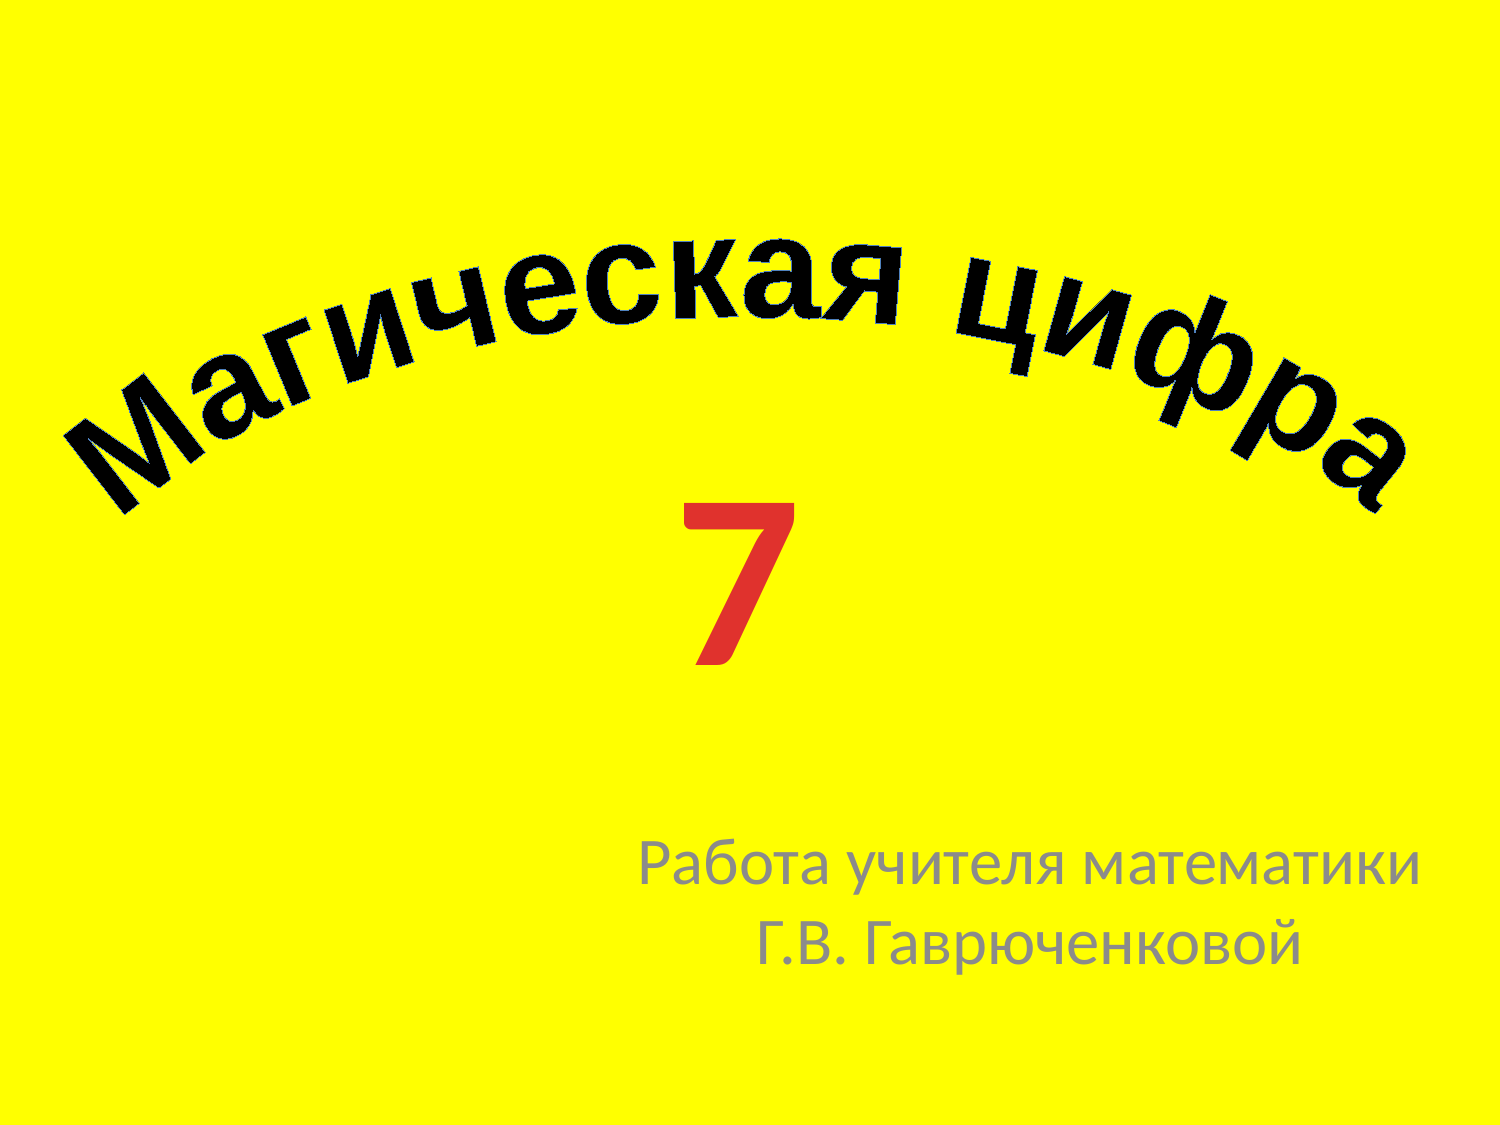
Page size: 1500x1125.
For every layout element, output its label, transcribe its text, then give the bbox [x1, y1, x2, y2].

title 7 [100, 444, 1376, 686]
subtitle Работа учителя математики Г.В. Гаврюченковой [596, 810, 1464, 1123]
